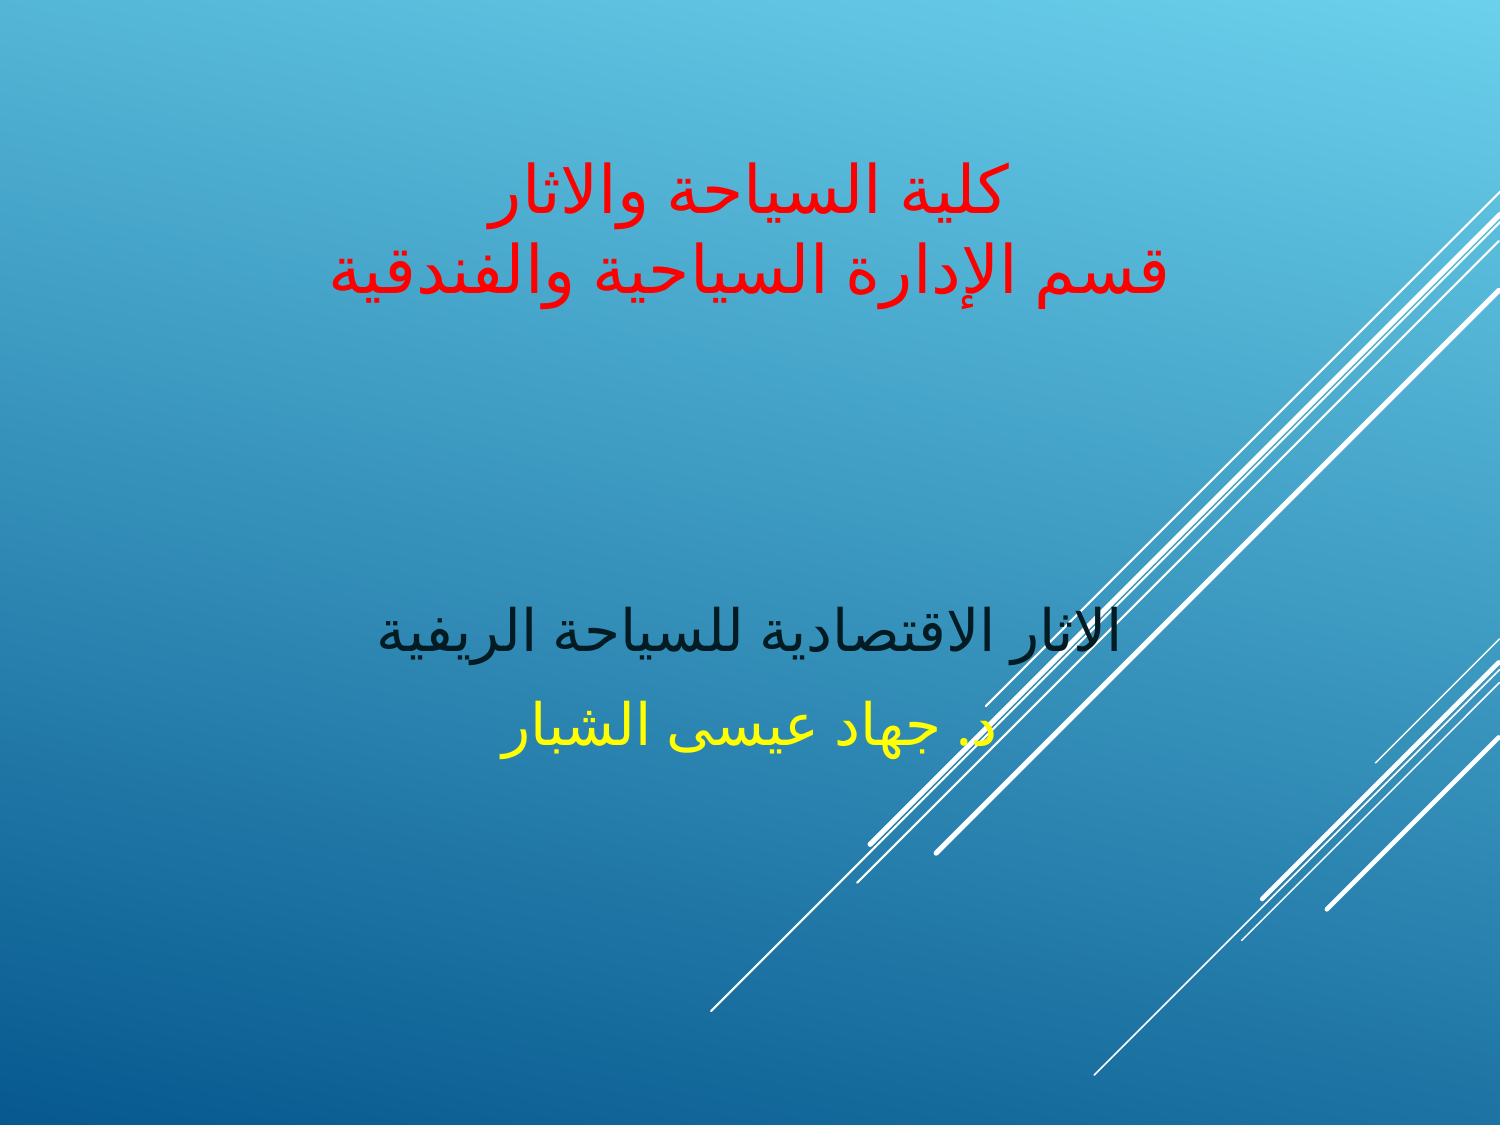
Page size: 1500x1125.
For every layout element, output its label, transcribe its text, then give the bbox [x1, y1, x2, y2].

subtitle الاثار الاقتصادية للسياحة الريفية د. جهاد عيسى الشبار [88, 586, 1412, 882]
title كلية السياحة والاثار قسم الإدارة السياحية والفندقية [88, 127, 1412, 315]
